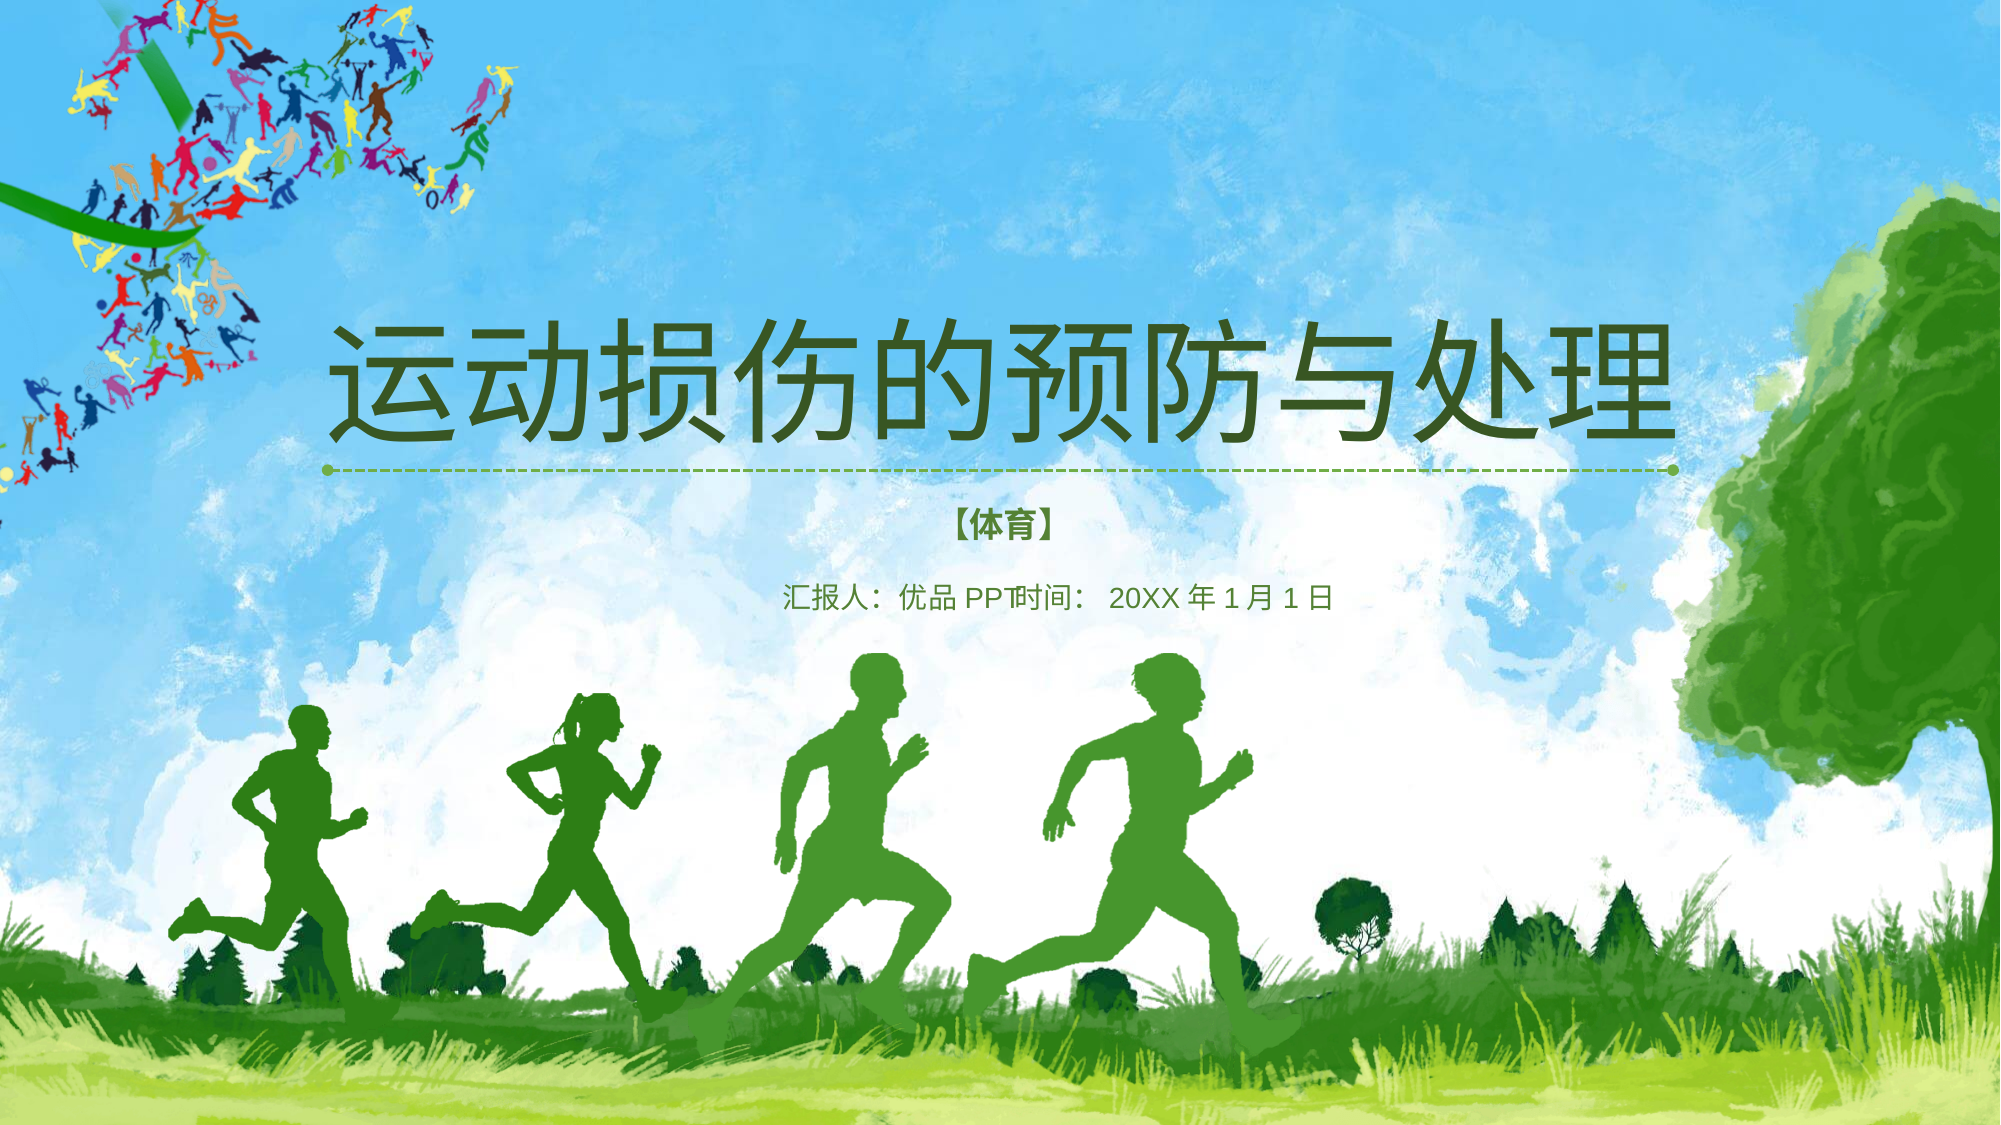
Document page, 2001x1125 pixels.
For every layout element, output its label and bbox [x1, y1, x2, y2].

picture [0, 0, 2001, 1125]
text_box [321, 464, 1679, 476]
